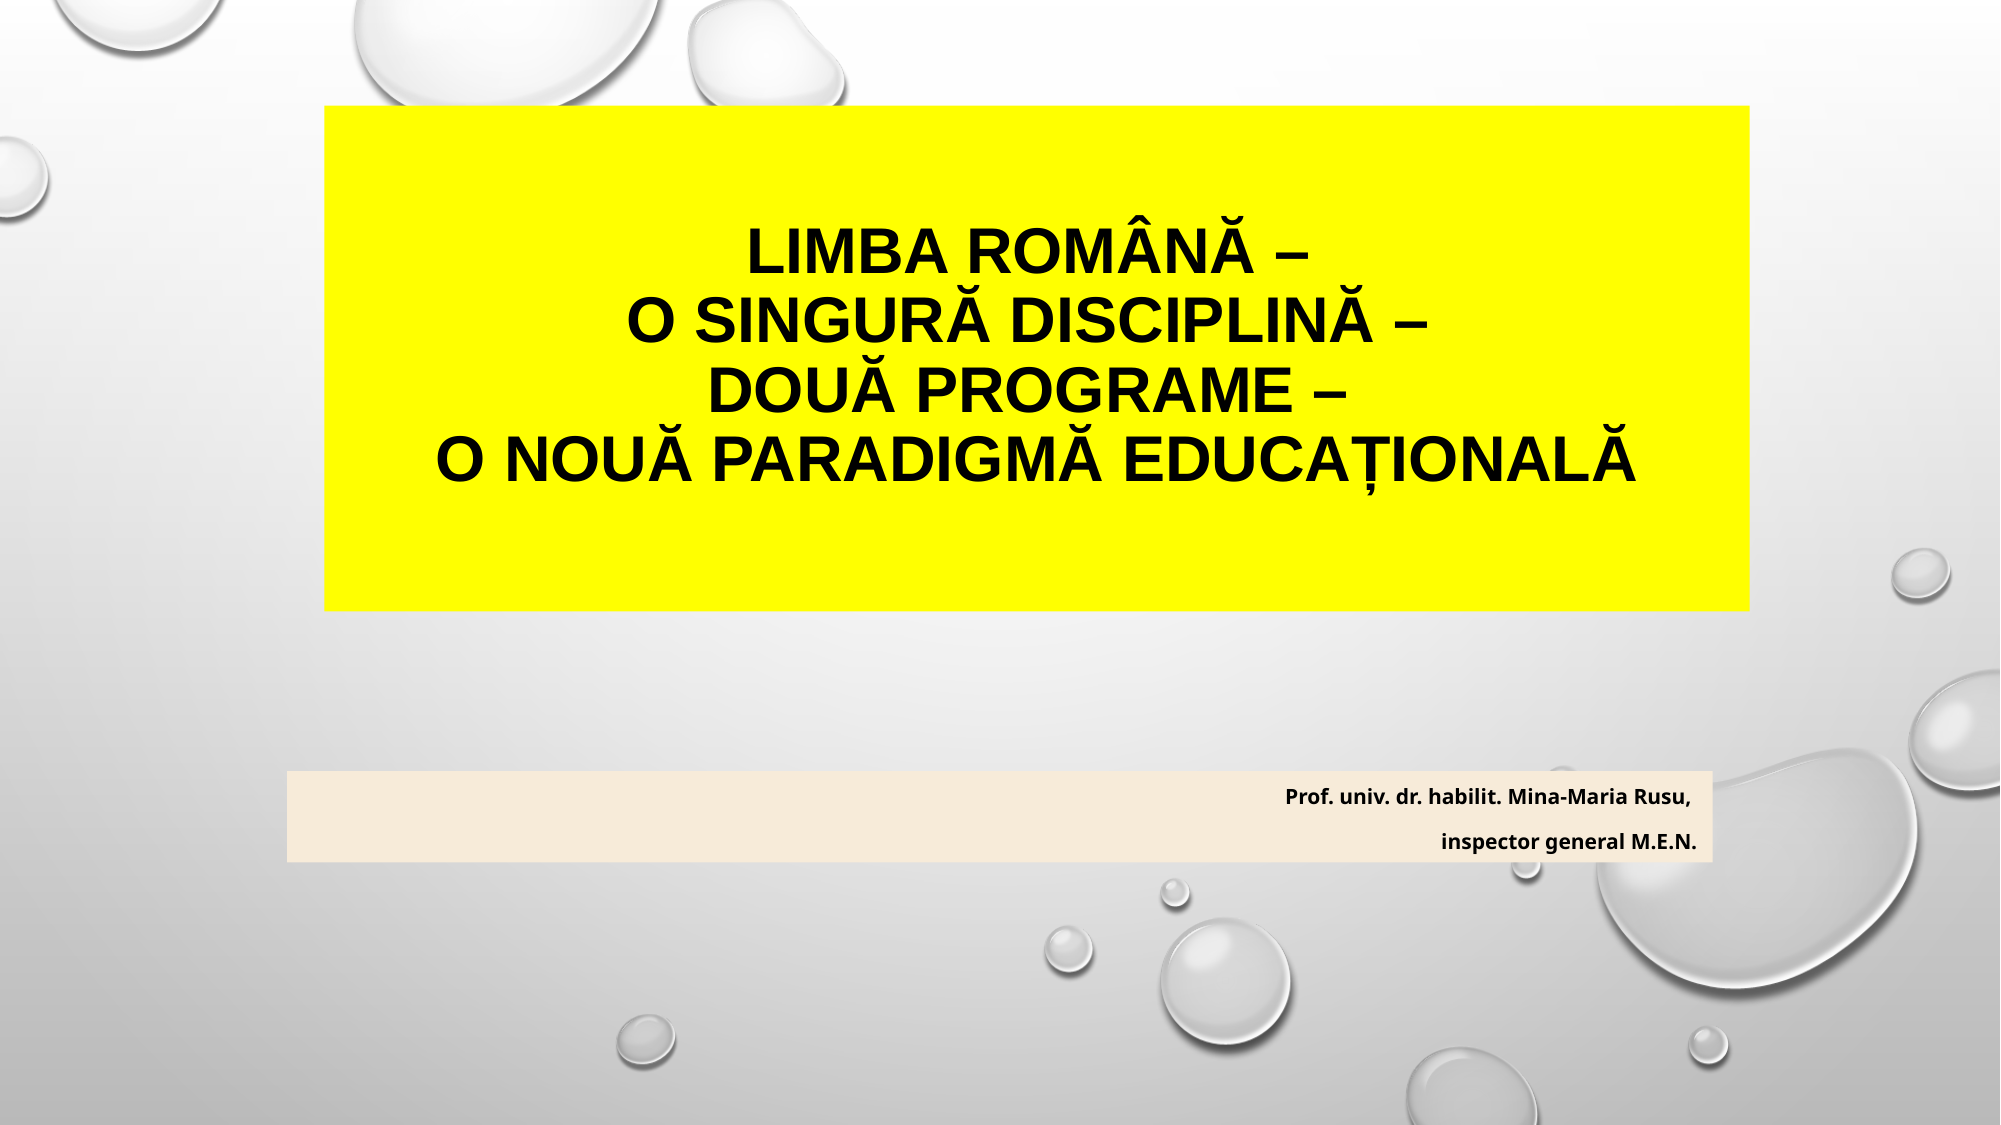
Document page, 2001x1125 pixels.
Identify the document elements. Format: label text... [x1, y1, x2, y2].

subtitle Prof. univ. dr. habilit. Mina-Maria Rusu, inspector general M.E.N. [287, 771, 1713, 863]
title LIMBA ROMÂNĂ – O SINGURĂ DISCIPLINĂ – DOUĂ PROGRAME – O nouă paradigmă educațională [324, 105, 1750, 612]
picture [0, 0, 2000, 1125]
